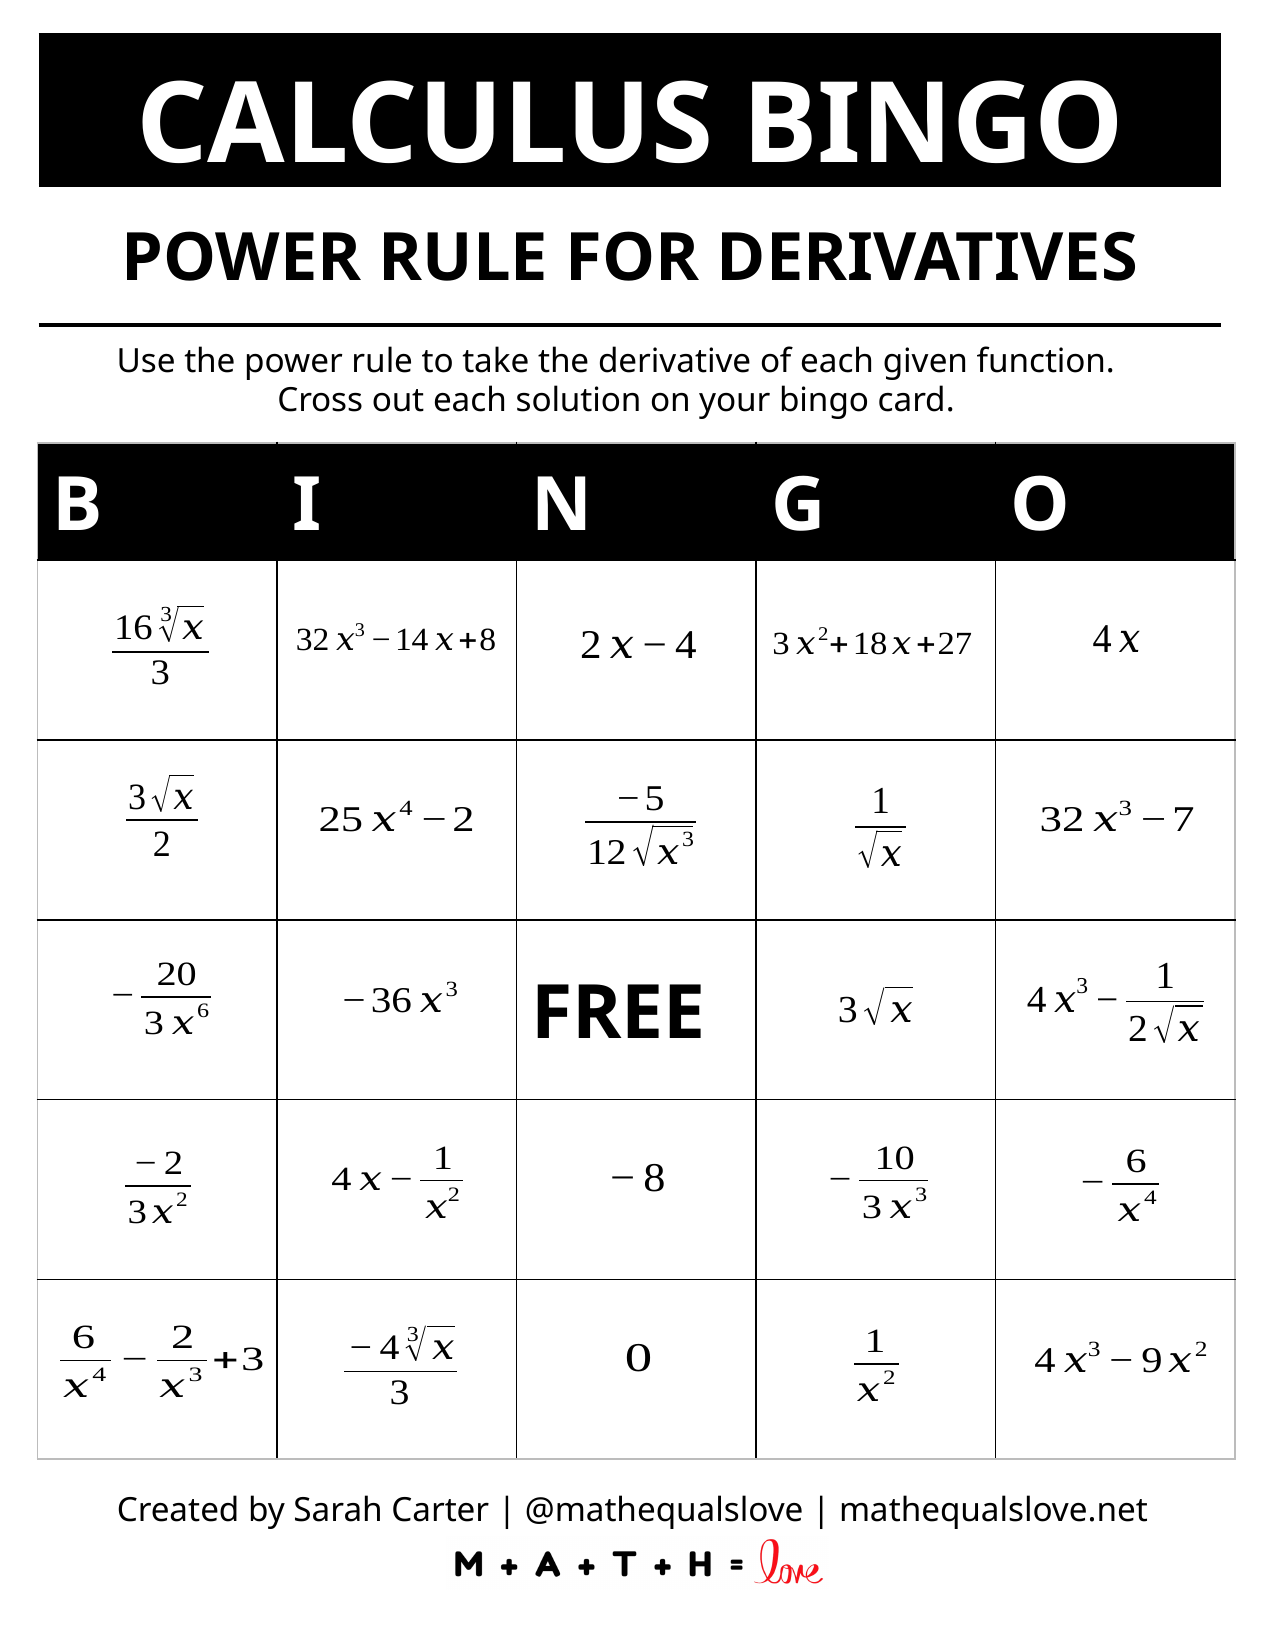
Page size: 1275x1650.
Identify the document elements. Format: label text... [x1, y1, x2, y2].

table_cell [996, 921, 1234, 1099]
table_cell [278, 1100, 516, 1279]
text_box Created by Sarah Carter | @mathequalslove | mathequalslove.net [53, 1481, 1222, 1536]
table_cell FREE [517, 921, 755, 1099]
table_cell [278, 921, 516, 1099]
table_header N [517, 444, 755, 559]
table_cell [517, 1280, 755, 1458]
table_header G [757, 444, 995, 559]
table_cell [757, 1280, 995, 1458]
picture [446, 1536, 829, 1590]
table_cell [517, 561, 755, 739]
table_cell [38, 561, 276, 739]
text_box Use the power rule to take the derivative of each given function. Cross out each solution on your bingo card. [28, 331, 1214, 426]
table_cell POWER RULE FOR DERIVATIVES [39, 187, 1221, 323]
table_cell [757, 741, 995, 919]
table_cell [278, 561, 516, 739]
table_header O [996, 444, 1234, 559]
table_cell [757, 1100, 995, 1279]
table_cell [757, 561, 995, 739]
table_cell [38, 921, 276, 1099]
table_cell [996, 741, 1234, 919]
table_header B [38, 444, 276, 559]
table_header CALCULUS BINGO [39, 36, 1221, 183]
table_cell [996, 1280, 1234, 1458]
table_cell [38, 1280, 276, 1458]
table_cell [757, 921, 995, 1099]
table_cell [278, 741, 516, 919]
table_cell [38, 1100, 276, 1279]
table_header I [278, 444, 516, 559]
table_cell [517, 741, 755, 919]
table_cell [996, 1100, 1234, 1279]
table_cell [38, 741, 276, 919]
table_cell [278, 1280, 516, 1458]
table_cell [996, 561, 1234, 739]
table_cell [517, 1100, 755, 1279]
